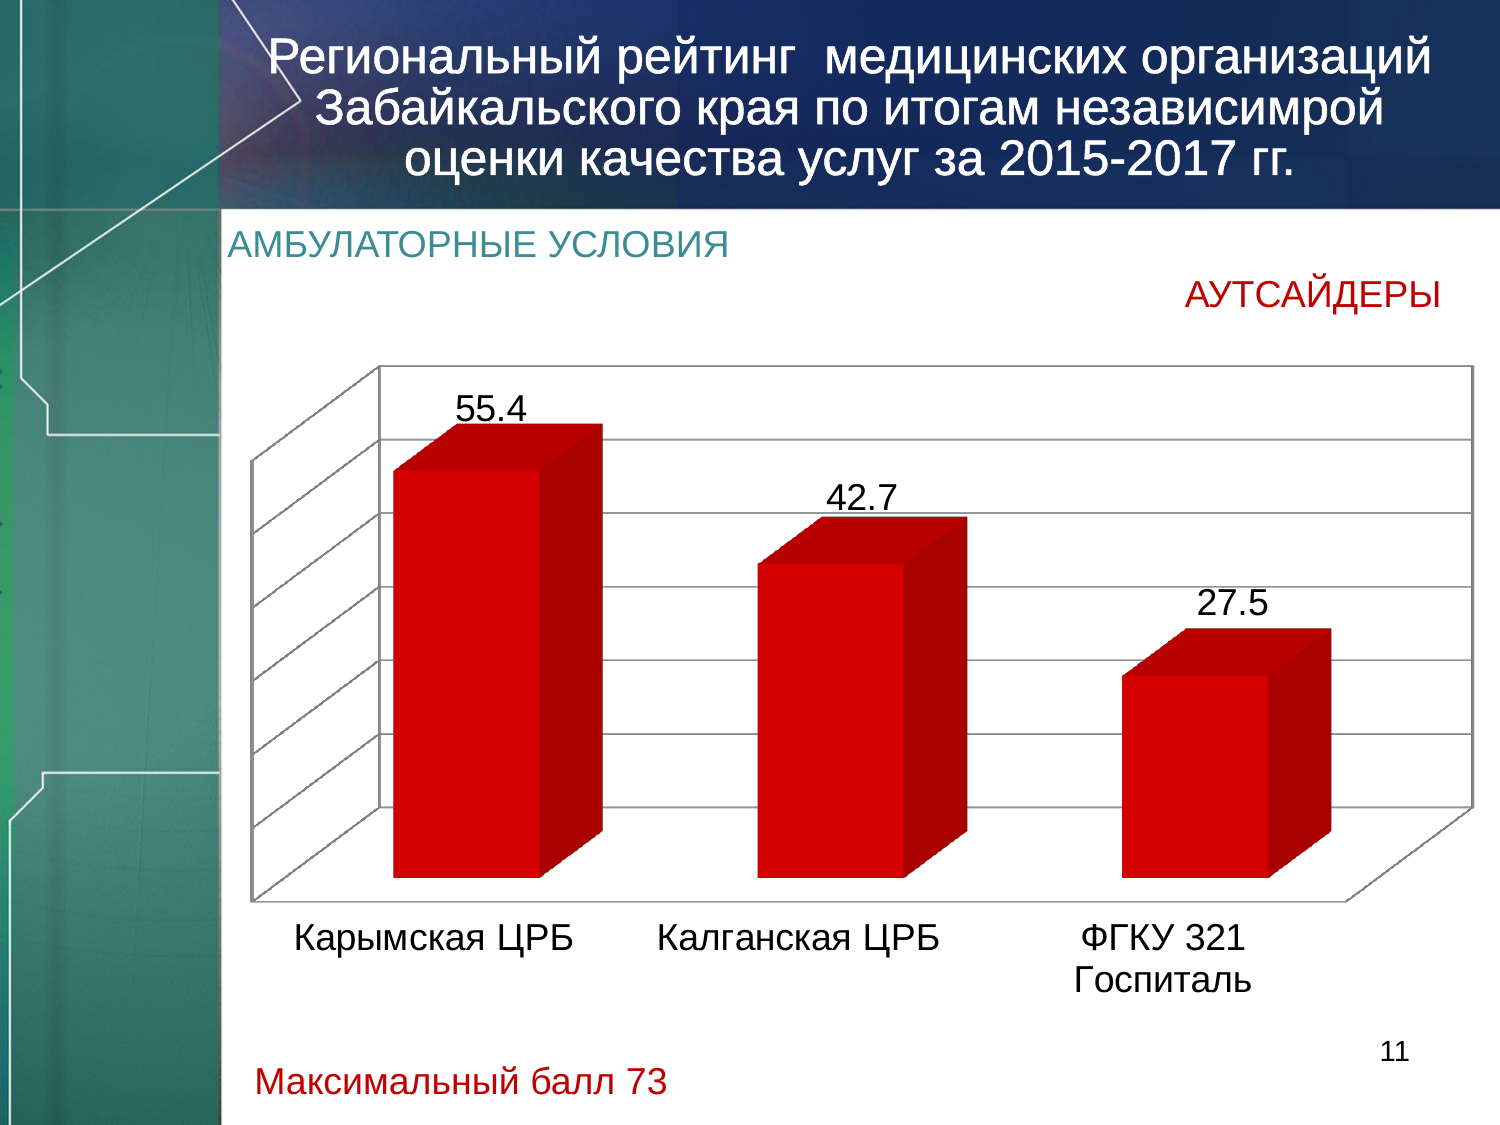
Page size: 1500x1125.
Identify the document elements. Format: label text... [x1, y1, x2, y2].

picture [0, 0, 1500, 1125]
slide_number 11 [1074, 1025, 1425, 1103]
text_box АМБУЛАТОРНЫЕ УСЛОВИЯ [212, 212, 913, 273]
text_box Максимальный балл 73 [239, 1049, 683, 1110]
text_box Региональный рейтинг медицинских организаций Забайкальского края по итогам независимрой оценки качества услуг за 2015-2017 гг. [237, 24, 1463, 193]
text_box АУТСАЙДЕРЫ [1170, 262, 1457, 323]
chart [224, 349, 1500, 1017]
